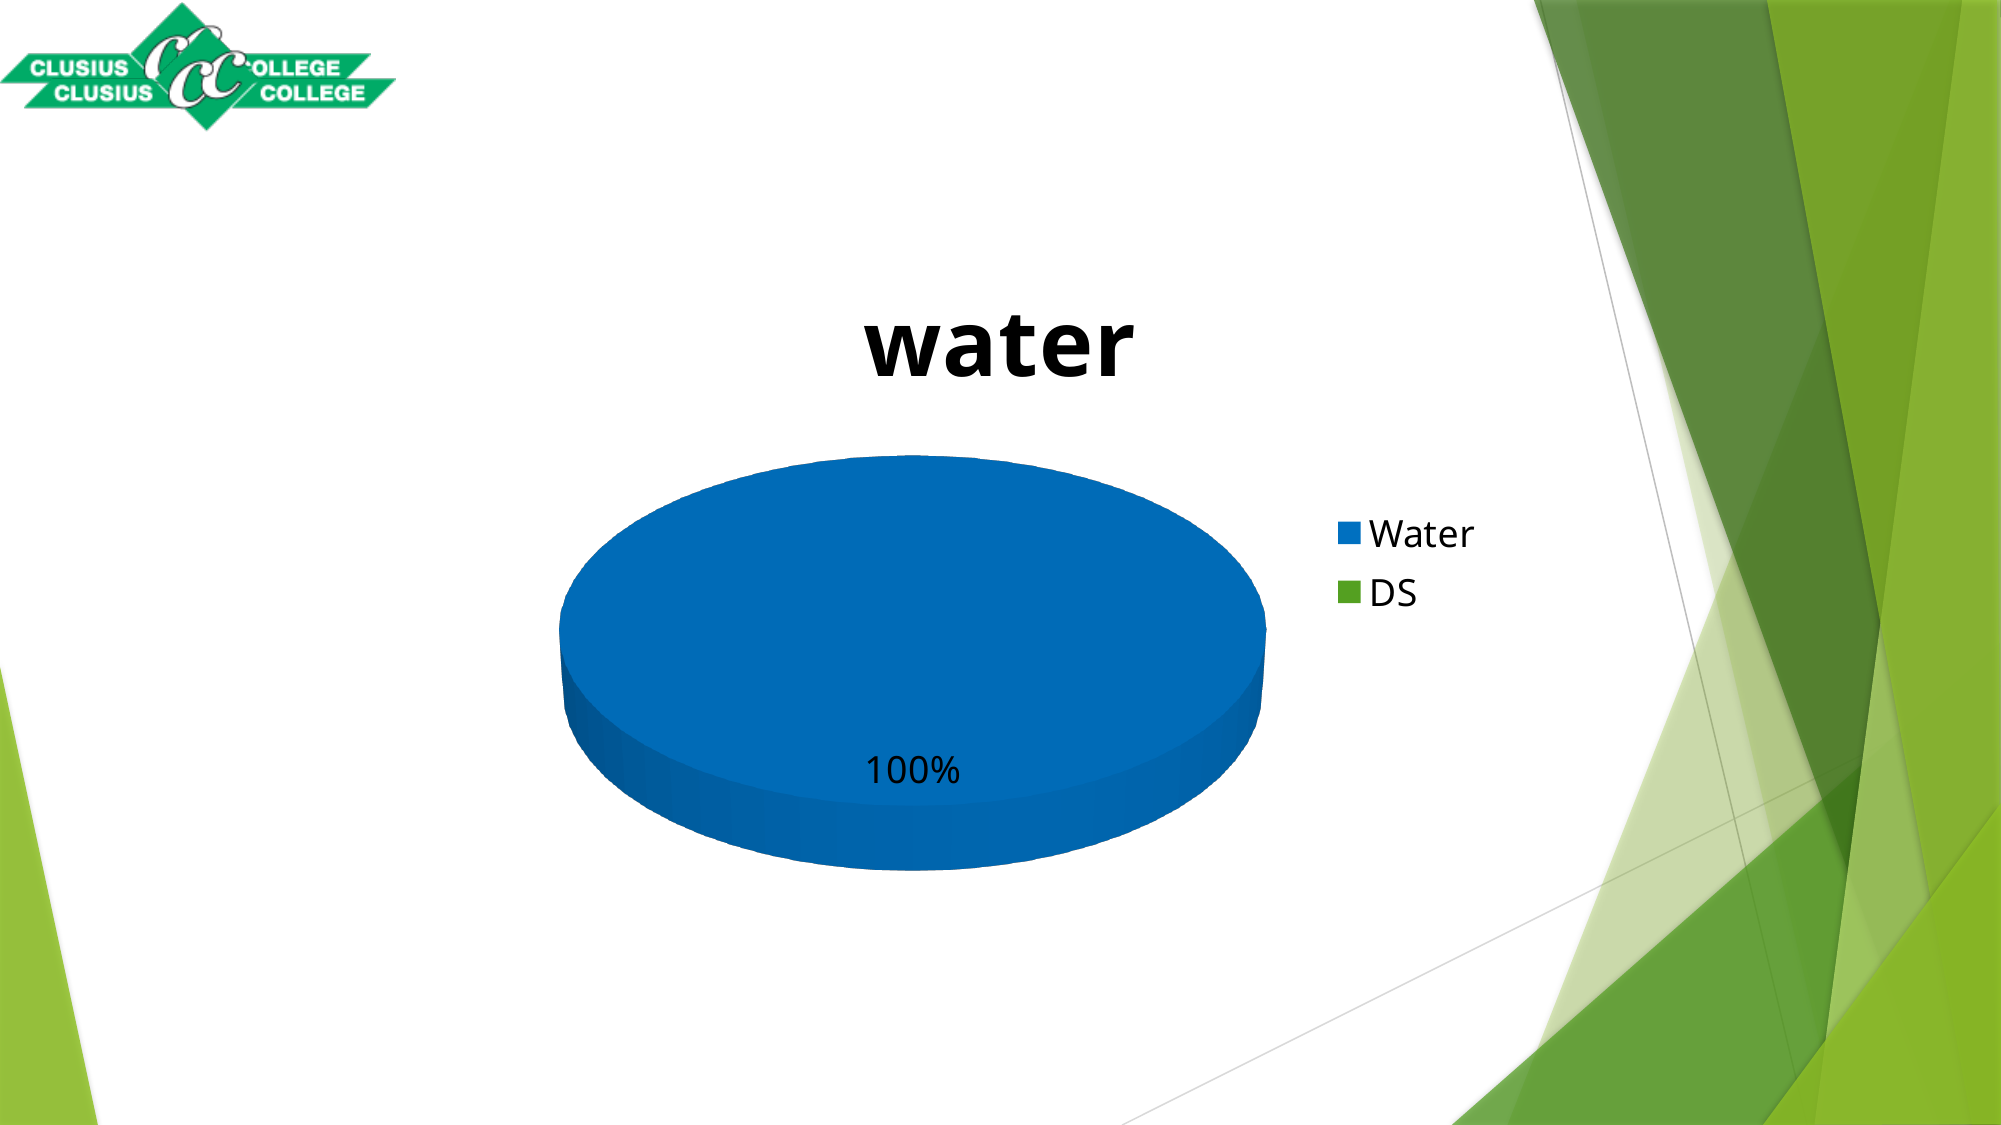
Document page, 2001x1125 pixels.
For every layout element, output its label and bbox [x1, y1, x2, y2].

chart [499, 228, 1501, 897]
picture [0, 1, 396, 133]
